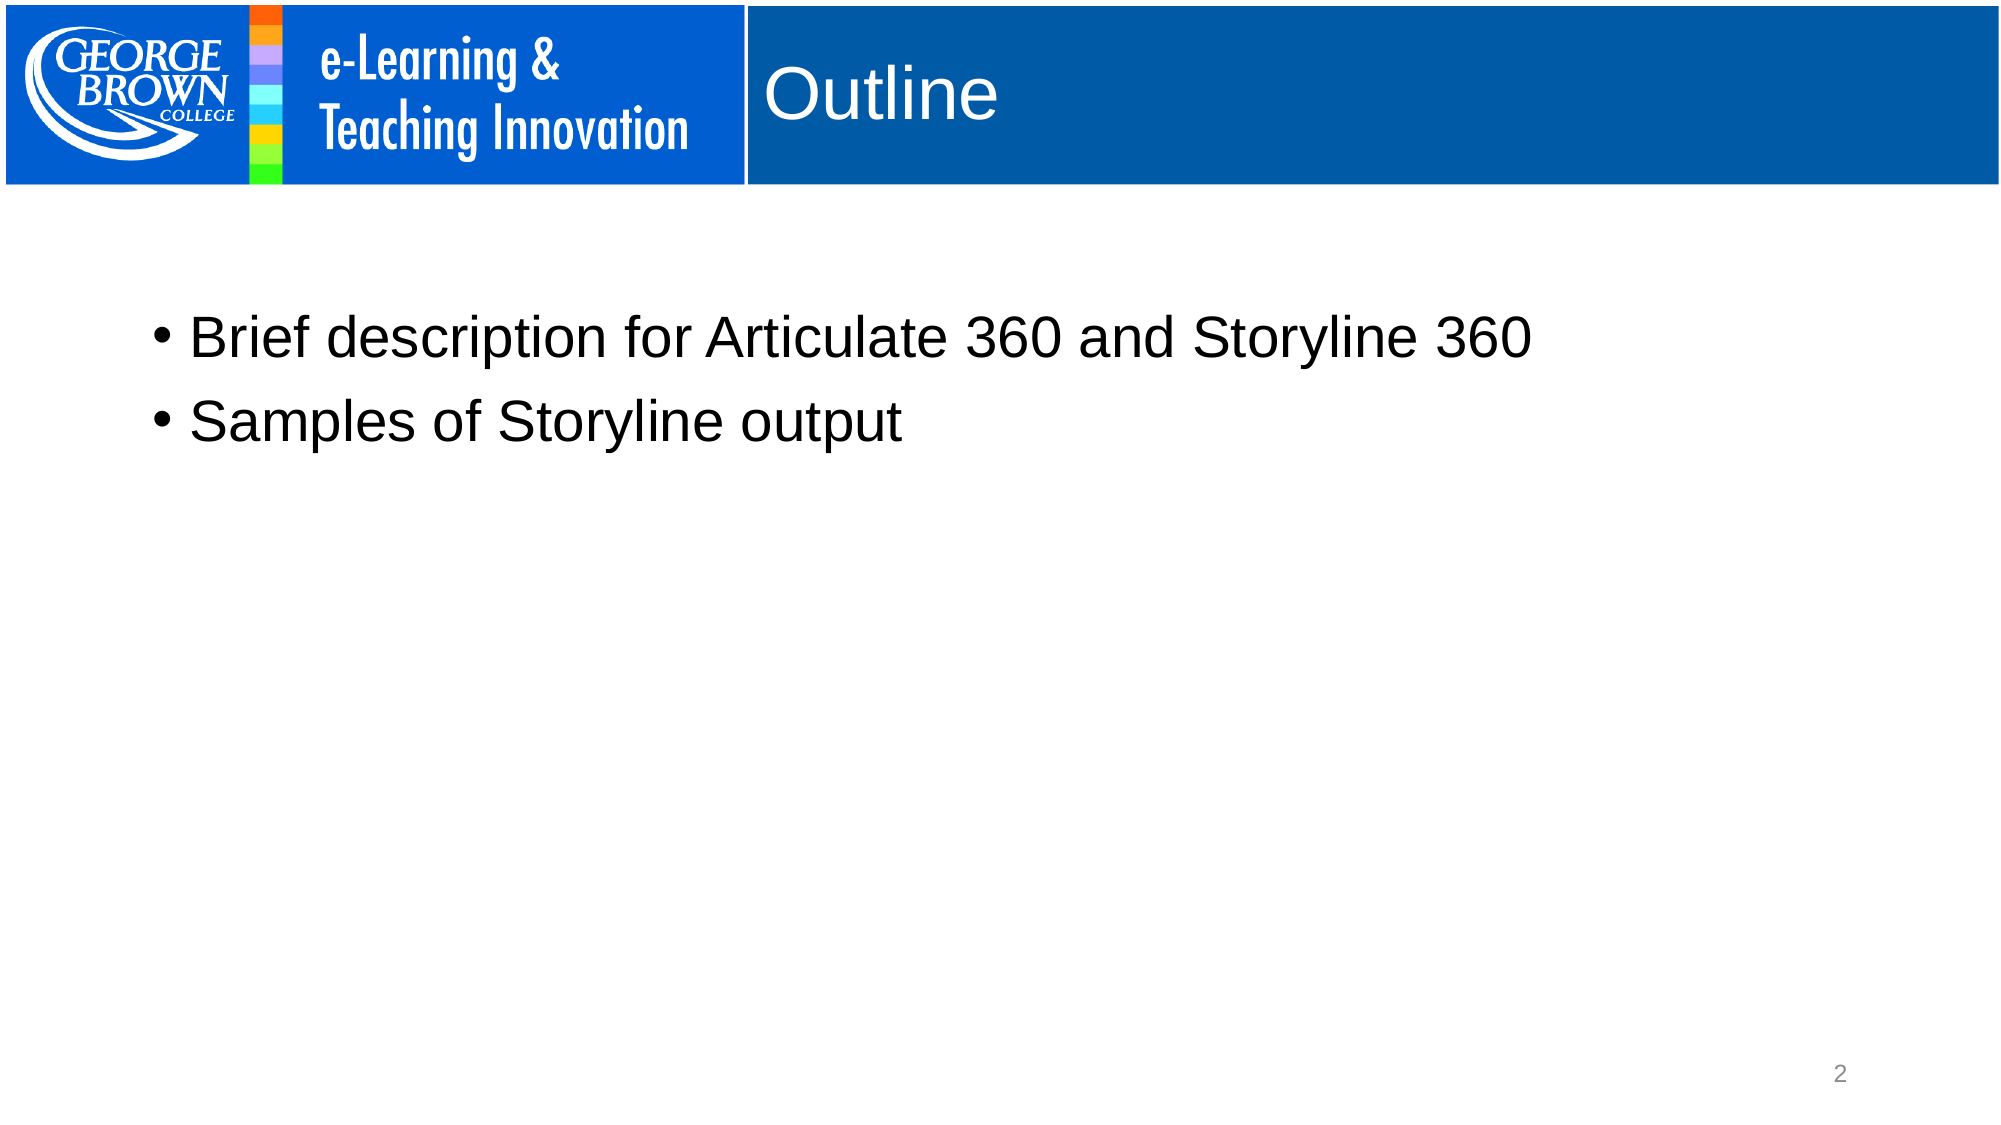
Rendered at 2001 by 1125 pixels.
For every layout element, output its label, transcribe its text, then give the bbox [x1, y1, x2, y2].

picture [0, 0, 750, 190]
title Outline [748, 6, 1999, 185]
slide_number 2 [1758, 1042, 1863, 1103]
list Brief description for Articulate 360 and Storyline 360 Samples of Storyline output [137, 299, 1863, 1014]
